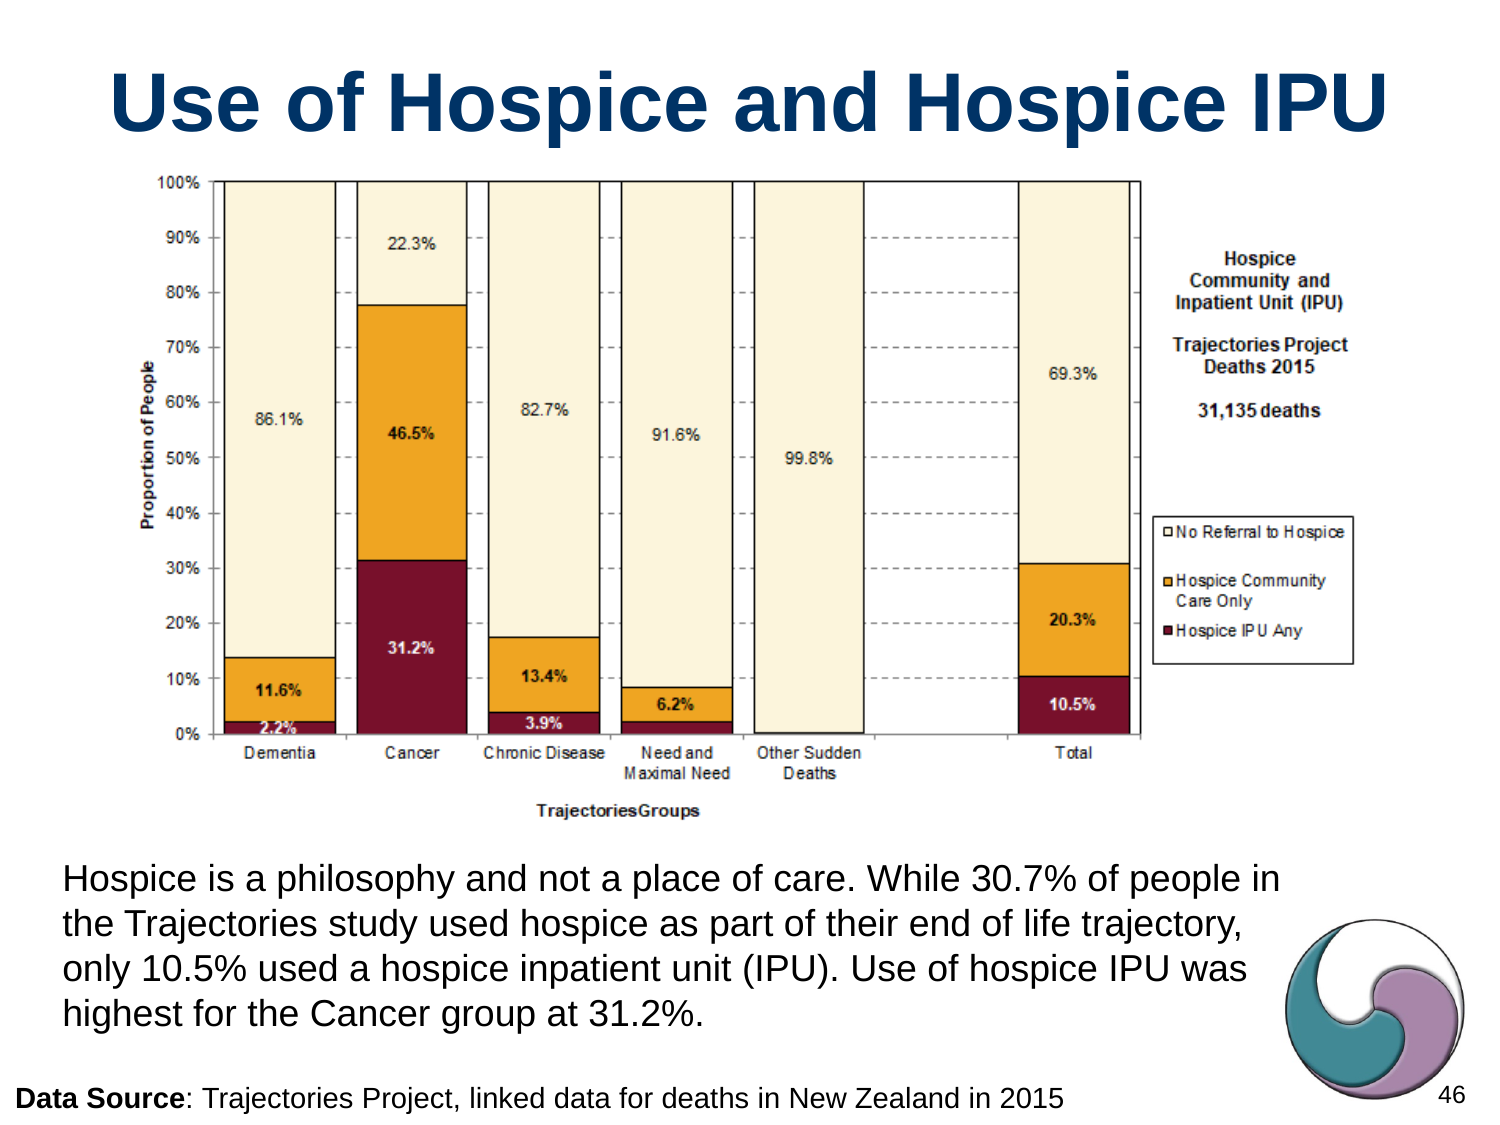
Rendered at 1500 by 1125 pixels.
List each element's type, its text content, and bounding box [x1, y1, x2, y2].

list Data Source: Trajectories Project, linked data for deaths in New Zealand in 2015 [0, 1071, 1188, 1123]
picture [1456, 1094, 1463, 1101]
picture [127, 148, 1373, 853]
list Hospice is a philosophy and not a place of care. While 30.7% of people in the Trajectories study used hospice as part of their end of life trajectory, only 10.5% used a hospice inpatient unit (IPU). Use of hospice IPU was highest for the Cancer group at 31.2%. [47, 845, 1330, 897]
picture [1441, 1089, 1447, 1097]
title Use of Hospice and Hospice IPU [0, 12, 1500, 200]
picture [1281, 916, 1468, 1101]
